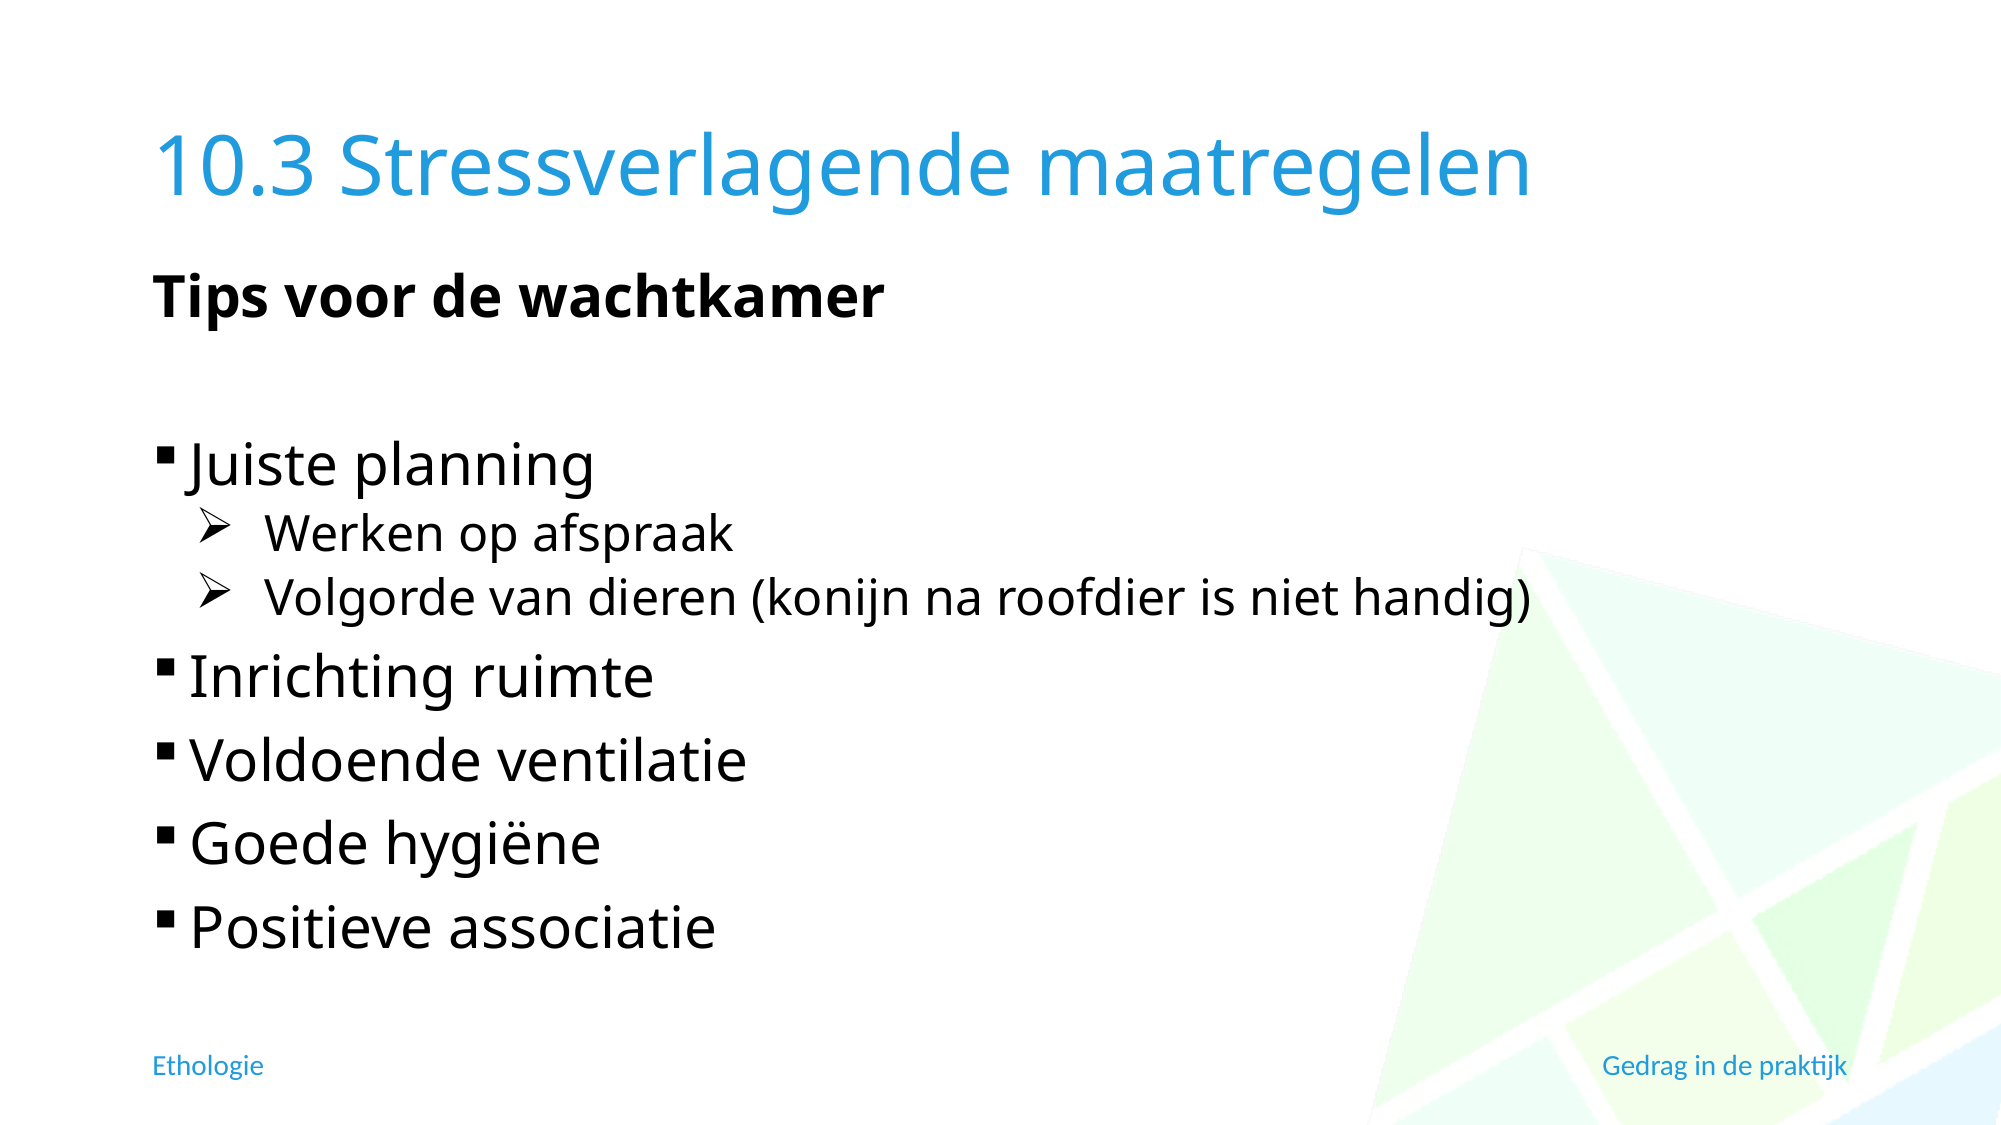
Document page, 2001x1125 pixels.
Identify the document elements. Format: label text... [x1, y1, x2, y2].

list Tips voor de wachtkamer Juiste planning Werken op afspraak Volgorde van dieren (konijn na roofdier is niet handig) Inrichting ruimte Voldoende ventilatie Goede hygiëne Positieve associatie [137, 259, 1863, 1014]
list Gedrag in de praktijk [1412, 1042, 1863, 1103]
list Ethologie [137, 1042, 588, 1103]
title 10.3 Stressverlagende maatregelen [137, 59, 1863, 259]
